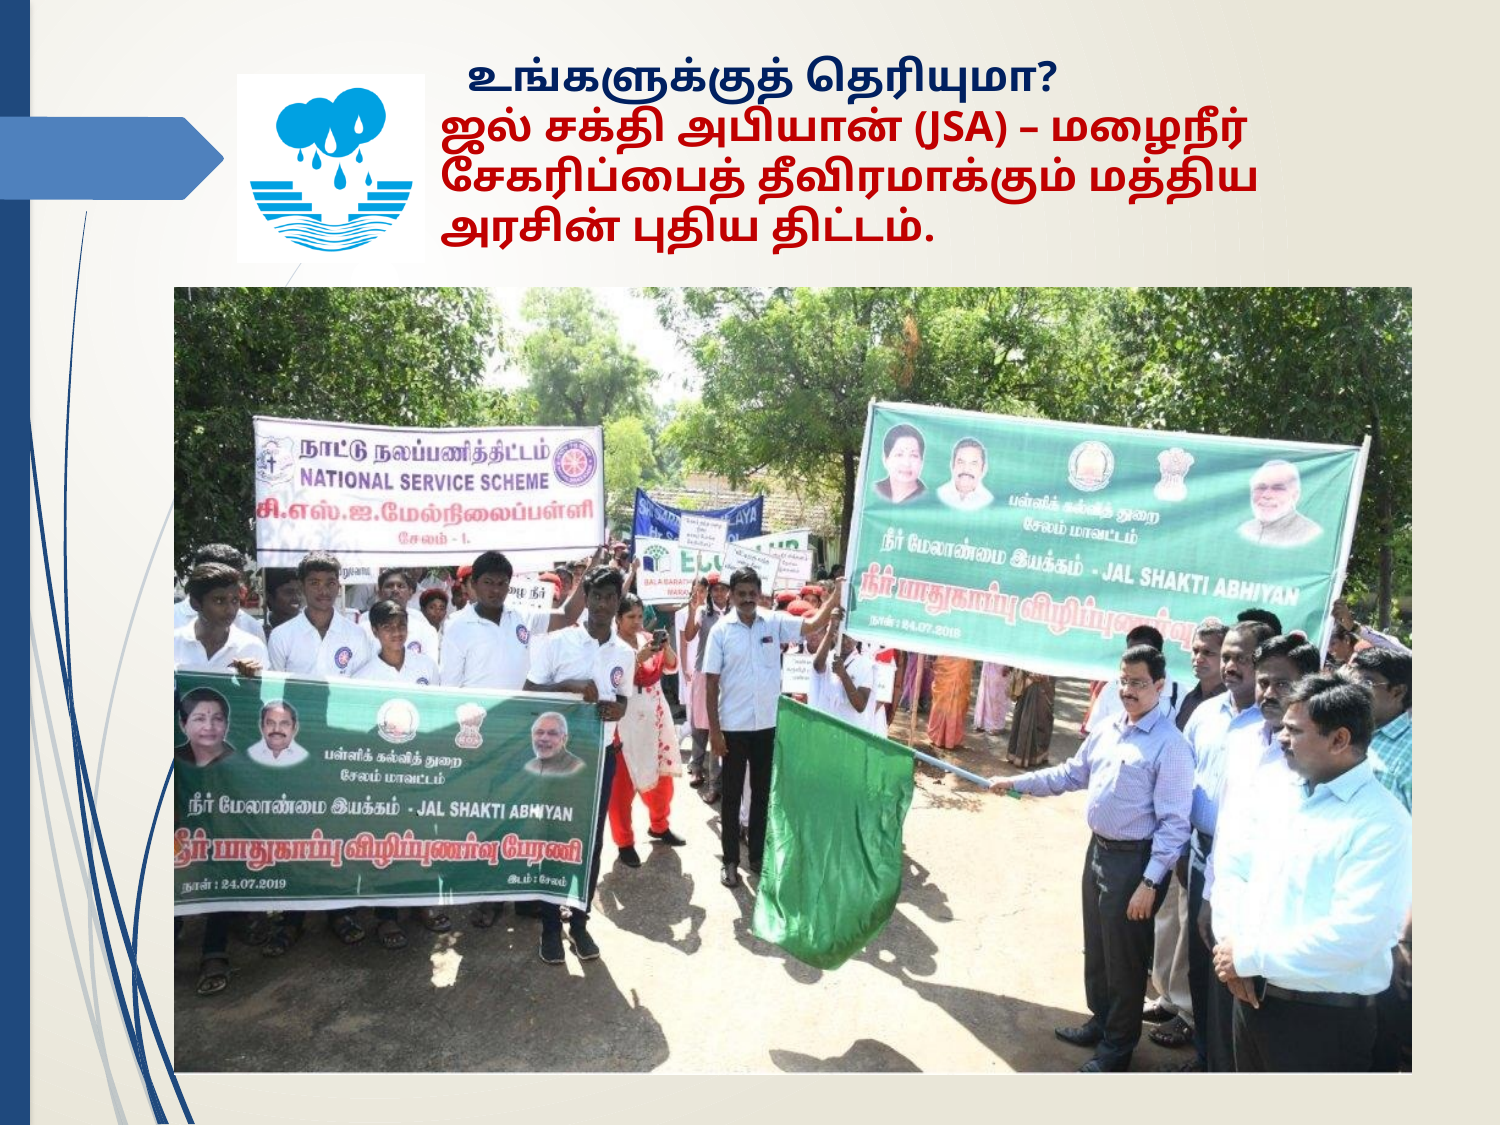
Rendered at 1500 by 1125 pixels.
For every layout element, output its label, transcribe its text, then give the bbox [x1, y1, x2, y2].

text_box உங்களுக்குத் தெரியுமா? ஜல் சக்தி அபியான் (JSA) – மழைநீர் சேகரிப்பைத் தீவிரமாக்கும் மத்திய அரசின் புதிய திட்டம். [124, 42, 1400, 1068]
picture [237, 74, 426, 263]
picture [174, 287, 1412, 1076]
